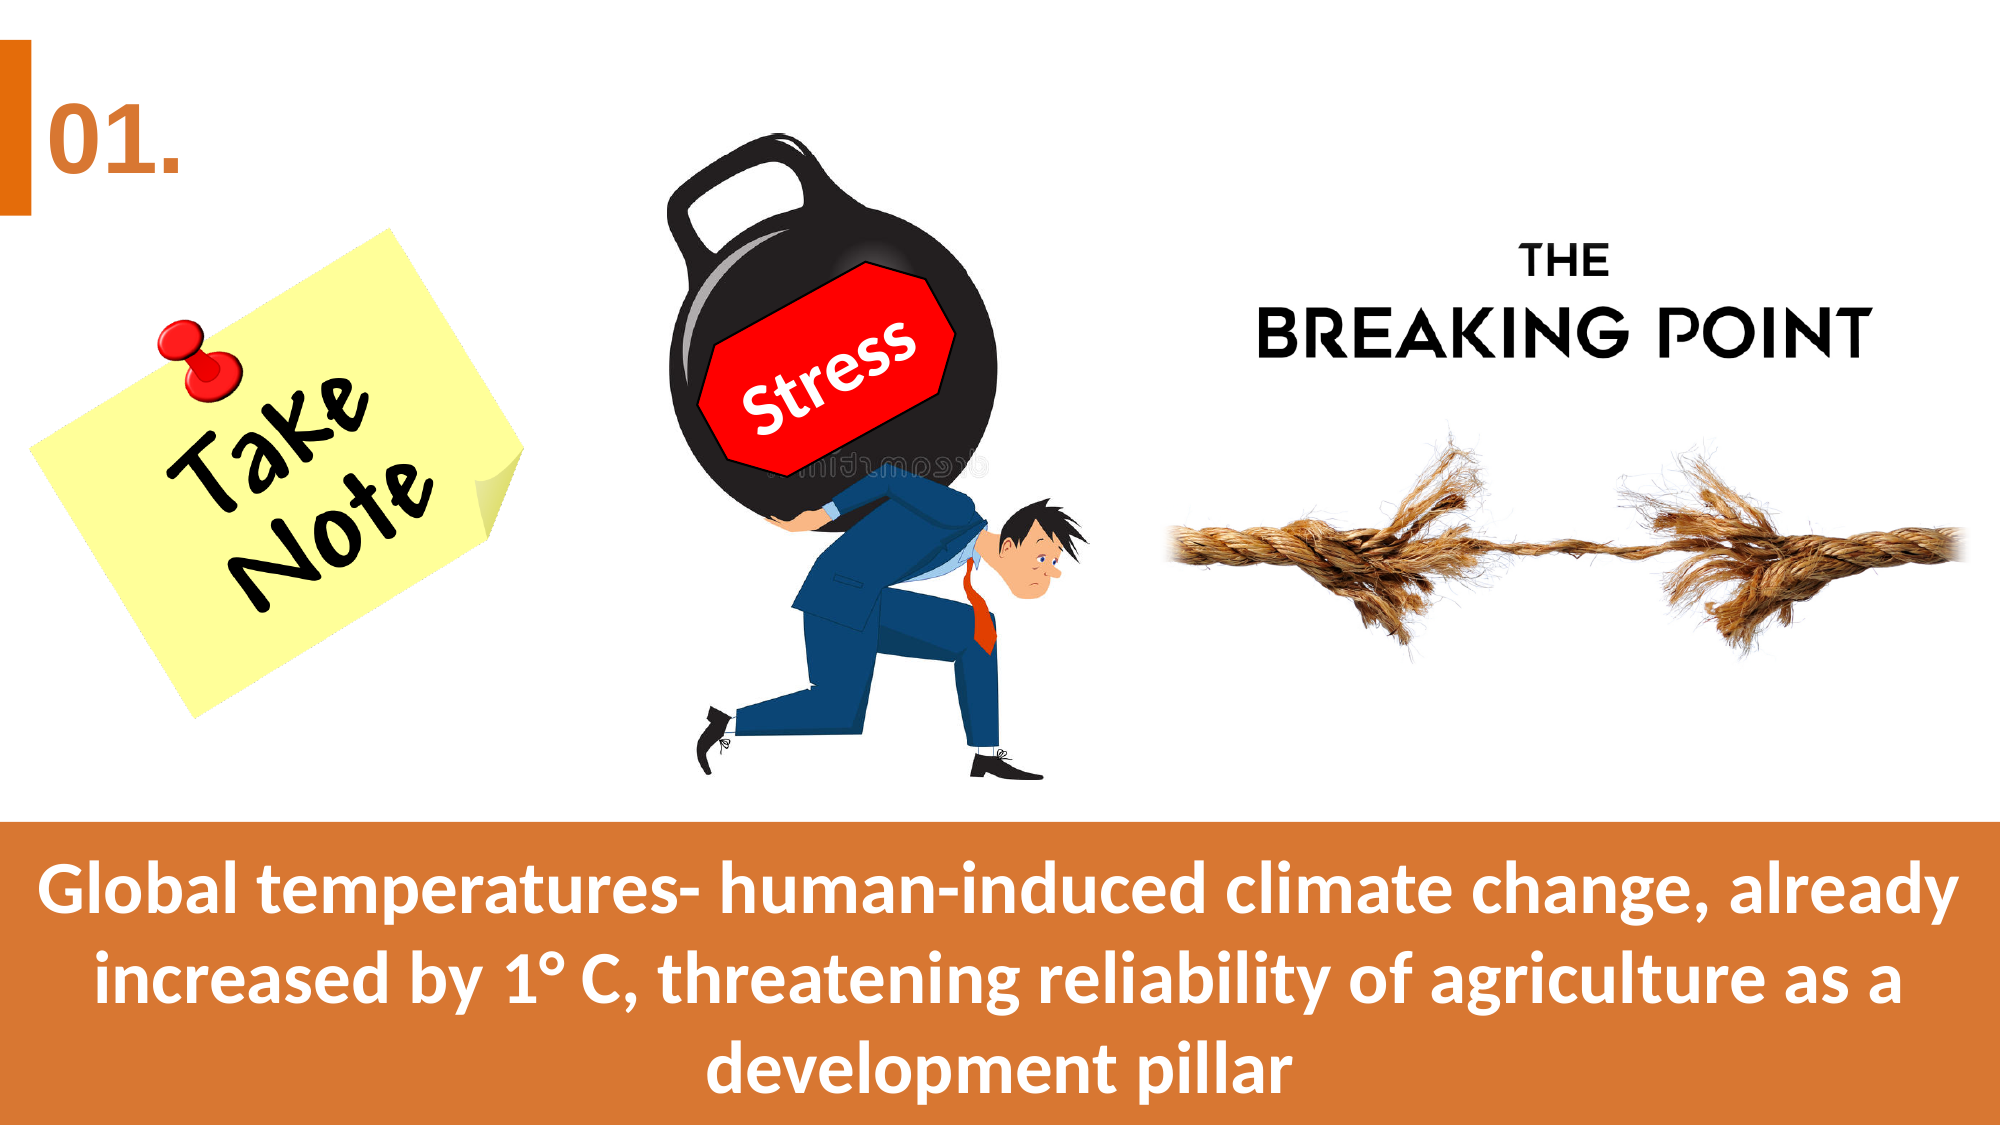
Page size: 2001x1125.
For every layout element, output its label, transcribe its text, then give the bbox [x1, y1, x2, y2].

text_box 01. [29, 65, 229, 133]
text_box Global temperatures- human-induced climate change, already increased by 1° C, threatening reliability of agriculture as a development pillar [0, 821, 2000, 1125]
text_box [28, 133, 1972, 780]
